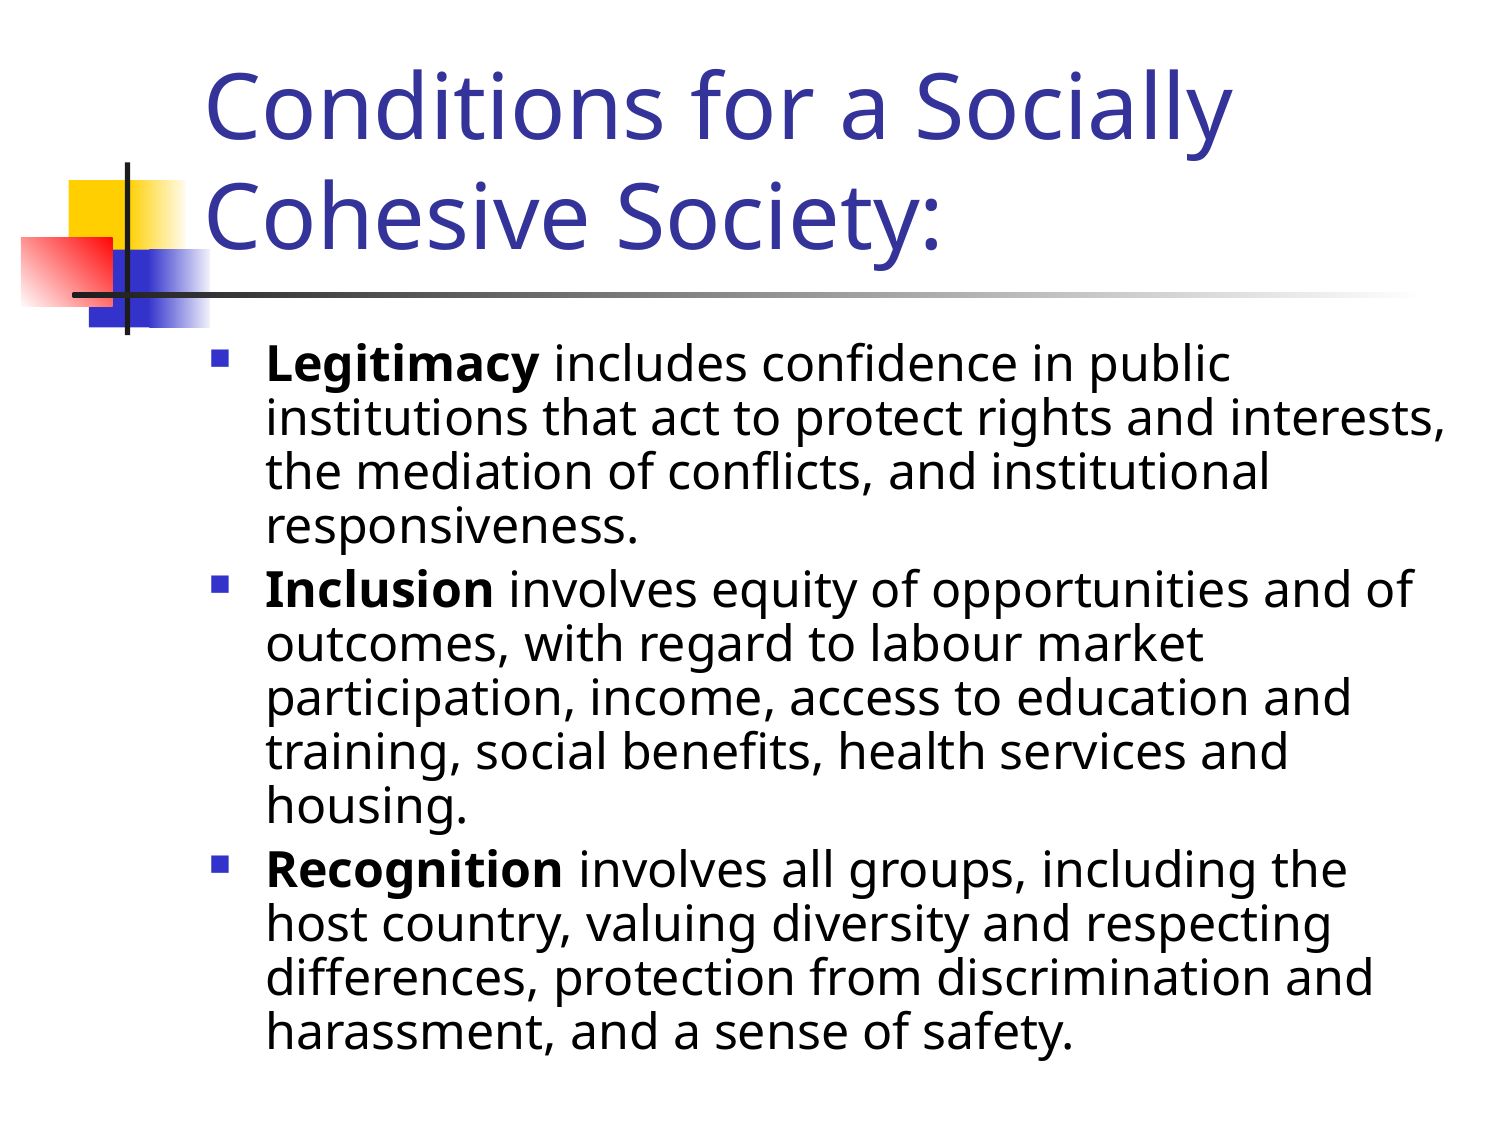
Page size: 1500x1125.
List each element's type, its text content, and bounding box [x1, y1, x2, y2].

list Legitimacy includes confidence in public institutions that act to protect rights and interests, the mediation of conflicts, and institutional responsiveness. Inclusion involves equity of opportunities and of outcomes, with regard to labour market participation, income, access to education and training, social benefits, health services and housing. Recognition involves all groups, including the host country, valuing diversity and respecting differences, protection from discrimination and harassment, and a sense of safety. [193, 331, 1469, 1006]
title Conditions for a Socially Cohesive Society: [188, 35, 1468, 275]
